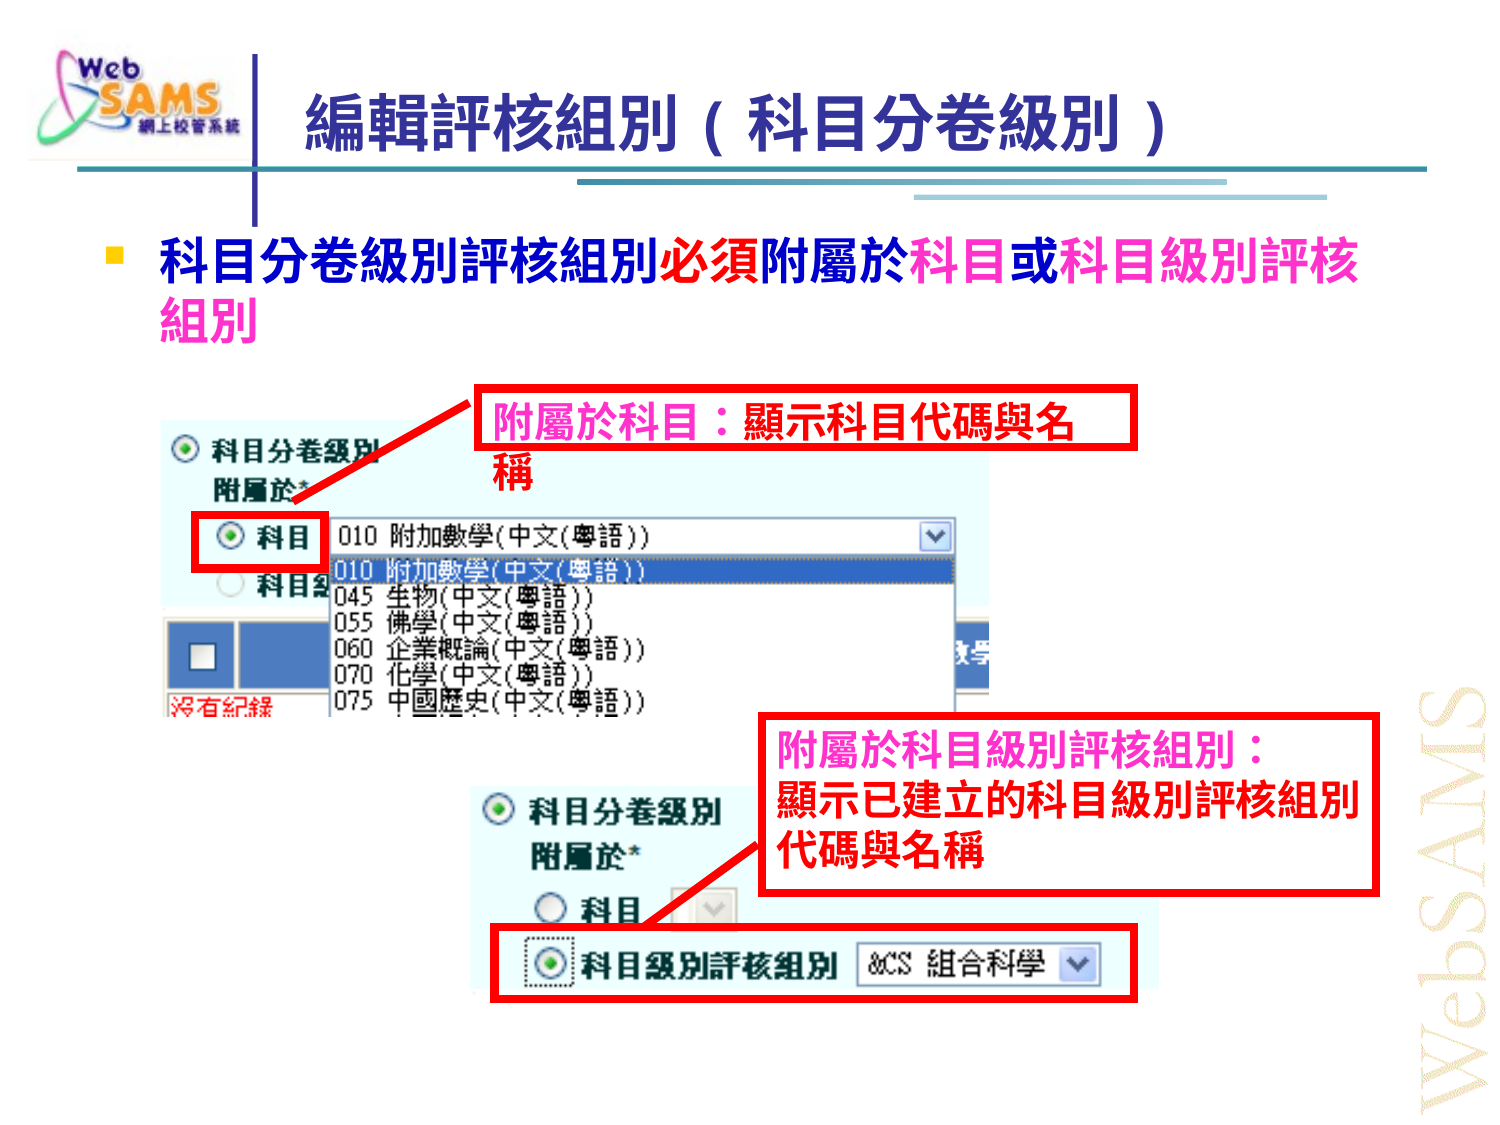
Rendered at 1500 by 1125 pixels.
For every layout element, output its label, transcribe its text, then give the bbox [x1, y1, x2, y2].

title 編輯評核組別(科目分卷級別) [289, 41, 1465, 167]
picture [466, 786, 1160, 1000]
picture [1393, 679, 1500, 1117]
picture [159, 420, 990, 717]
list 科目分卷級別評核組別必須附屬於科目或科目級別評核組別 [88, 221, 1400, 978]
text_box 附屬於科目：顯示科目代碼與名稱 [478, 388, 1134, 448]
text_box 附屬於科目級別評核組別： 顯示已建立的科目級別評核組別代碼與名稱 [761, 716, 1377, 894]
picture [27, 29, 253, 161]
